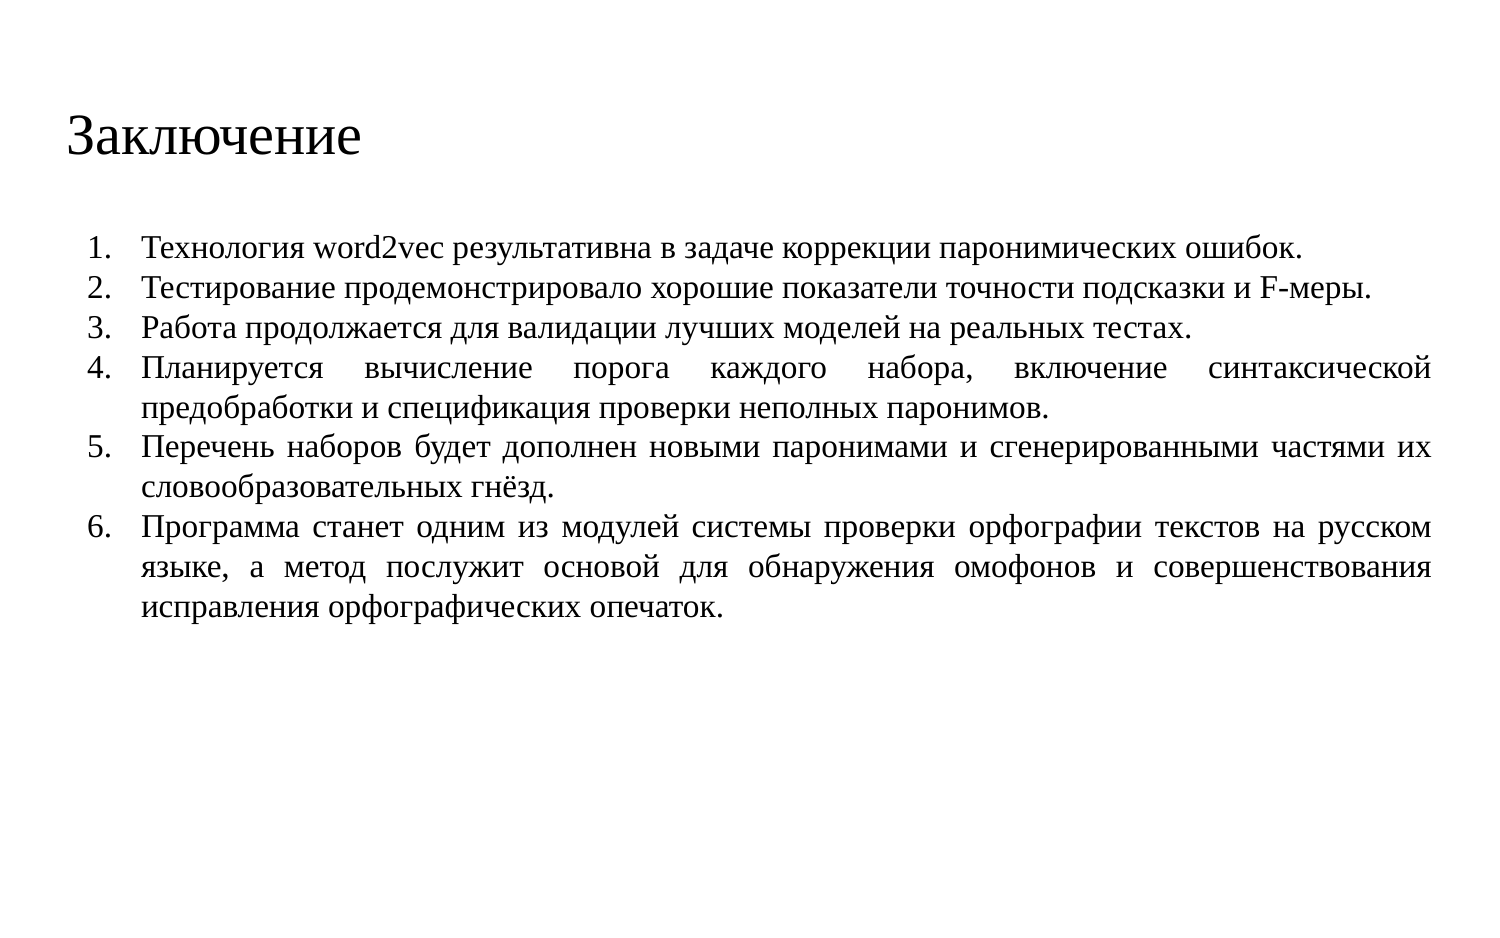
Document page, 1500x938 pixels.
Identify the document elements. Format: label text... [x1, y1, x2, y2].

title Заключение [51, 81, 1449, 186]
list Технология word2vec результативна в задаче коррекции паронимических ошибок. Тестирование продемонстрировало хорошие показатели точности подсказки и F-меры. Работа продолжается для валидации лучших моделей на реальных тестах. Планируется вычисление порога каждого набора, включение синтаксической предобработки и спецификация проверки неполных паронимов. Перечень наборов будет дополнен новыми паронимами и сгенерированными частями их словообразовательных гнёзд. Программа станет одним из модулей системы проверки орфографии текстов на русском языке, а метод послужит основой для обнаружения омофонов и совершенствования исправления орфографических опечаток. [51, 210, 1449, 833]
